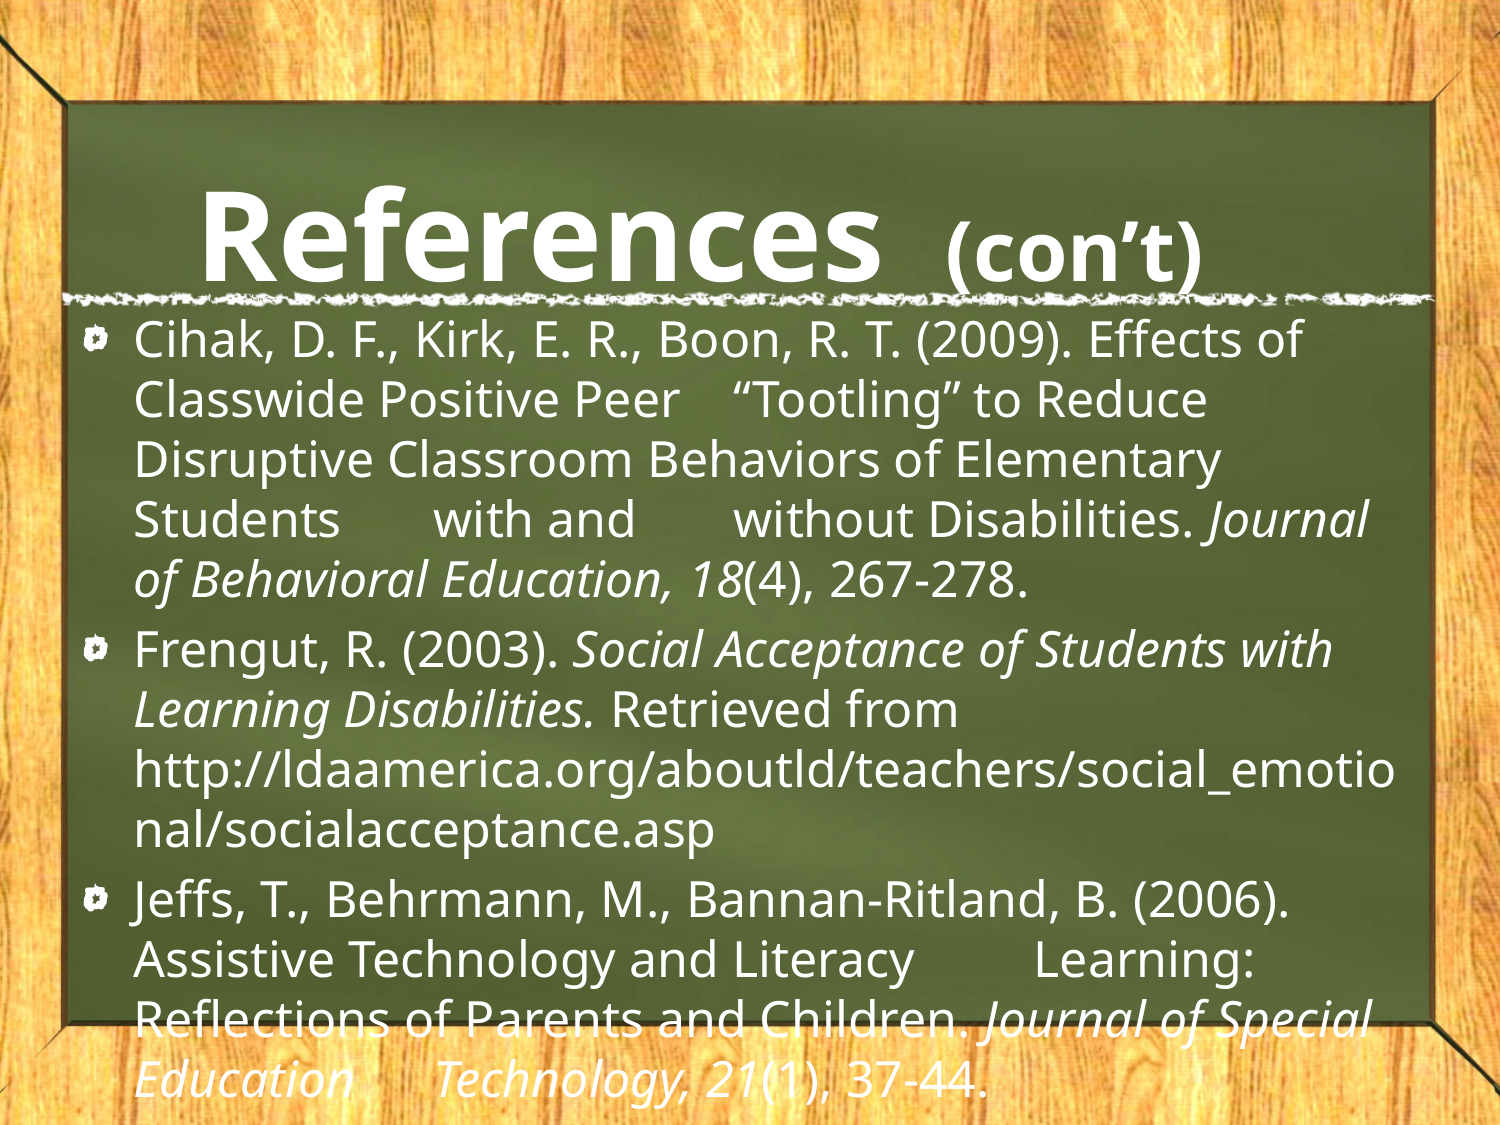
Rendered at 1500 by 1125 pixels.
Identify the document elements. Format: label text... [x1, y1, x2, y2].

list Cihak, D. F., Kirk, E. R., Boon, R. T. (2009). Effects of Classwide Positive Peer “Tootling” to Reduce Disruptive Classroom Behaviors of Elementary Students with and without Disabilities. Journal of Behavioral Education, 18(4), 267-278. Frengut, R. (2003). Social Acceptance of Students with Learning Disabilities. Retrieved from http://ldaamerica.org/aboutld/teachers/social_emotional/socialacceptance.asp Jeffs, T., Behrmann, M., Bannan-Ritland, B. (2006). Assistive Technology and Literacy Learning: Reflections of Parents and Children. Journal of Special Education Technology, 21(1), 37-44. Kaderavek, J. N., & Justice, L. (2000). Children with LD as Emergent Readers: Bridging the Gap to Conventional Reading. Intervention in School and Clinic, 36(2), 82-93. [62, 299, 1426, 1013]
title References (con’t) [112, 137, 1288, 299]
picture [0, 0, 1500, 1125]
